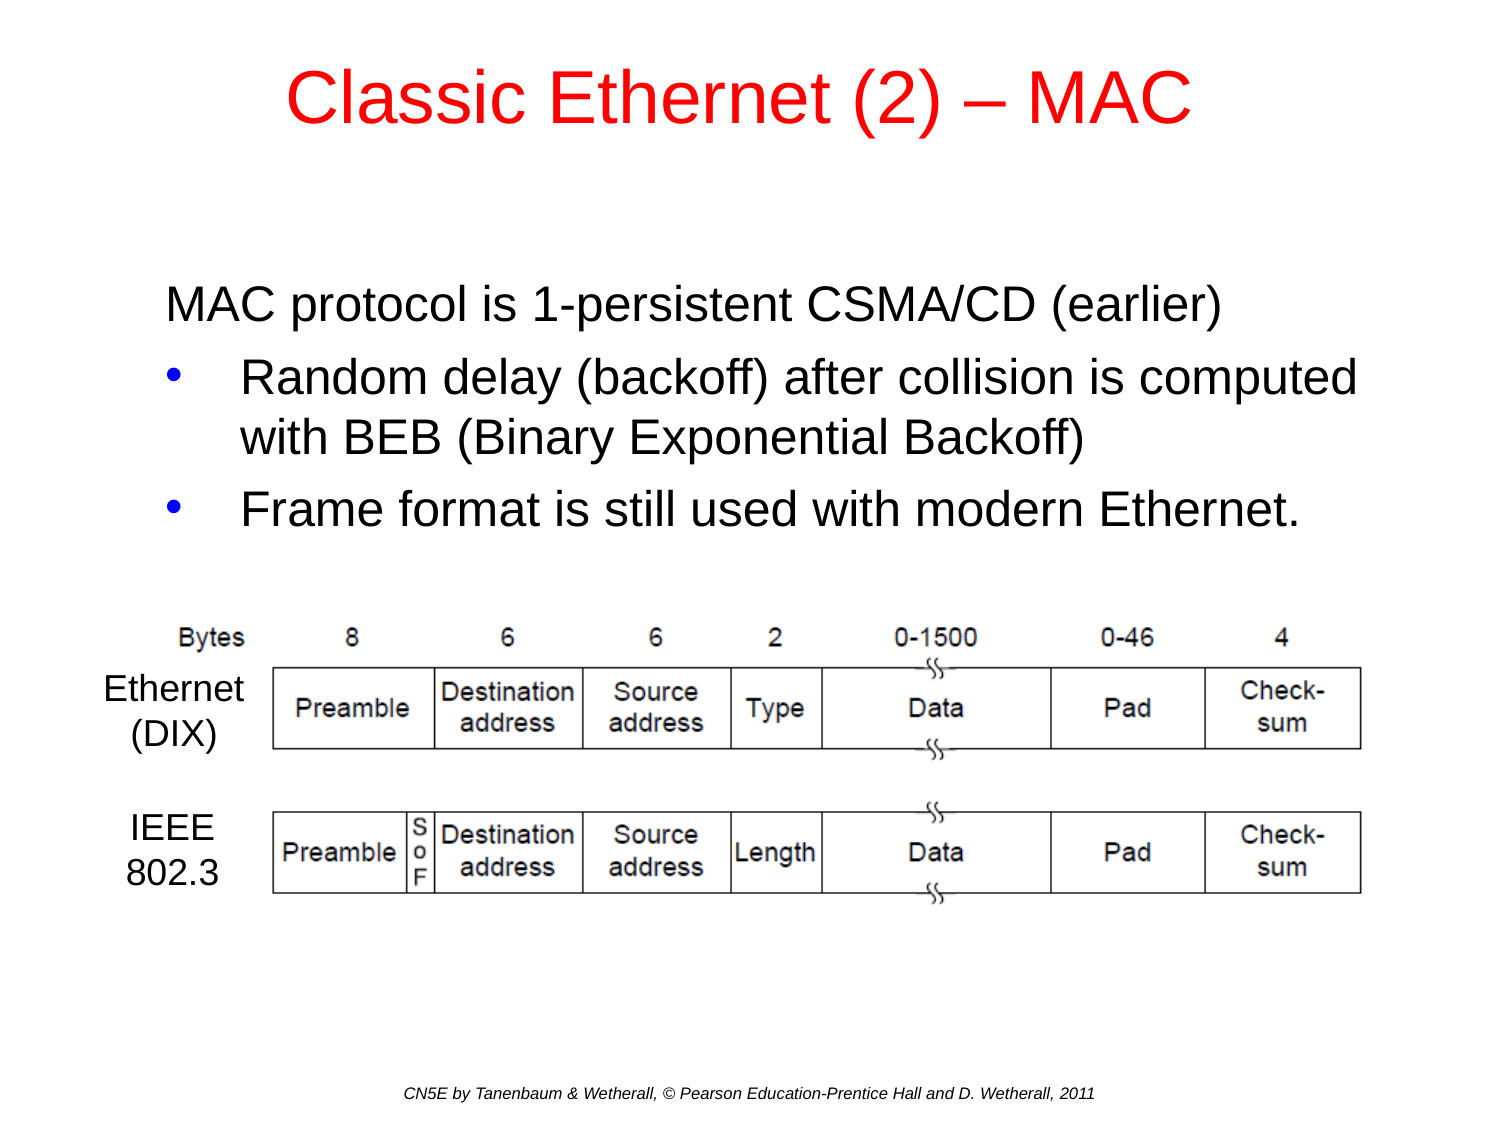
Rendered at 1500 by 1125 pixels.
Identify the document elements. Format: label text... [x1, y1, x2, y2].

footer CN5E by Tanenbaum & Wetherall, © Pearson Education-Prentice Hall and D. Wetherall, 2011 [0, 1074, 1500, 1125]
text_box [87, 576, 1413, 944]
list MAC protocol is 1-persistent CSMA/CD (earlier) Random delay (backoff) after collision is computed with BEB (Binary Exponential Backoff) Frame format is still used with modern Ethernet. [149, 263, 1429, 1020]
title Classic Ethernet (2) – MAC [0, 0, 1500, 188]
